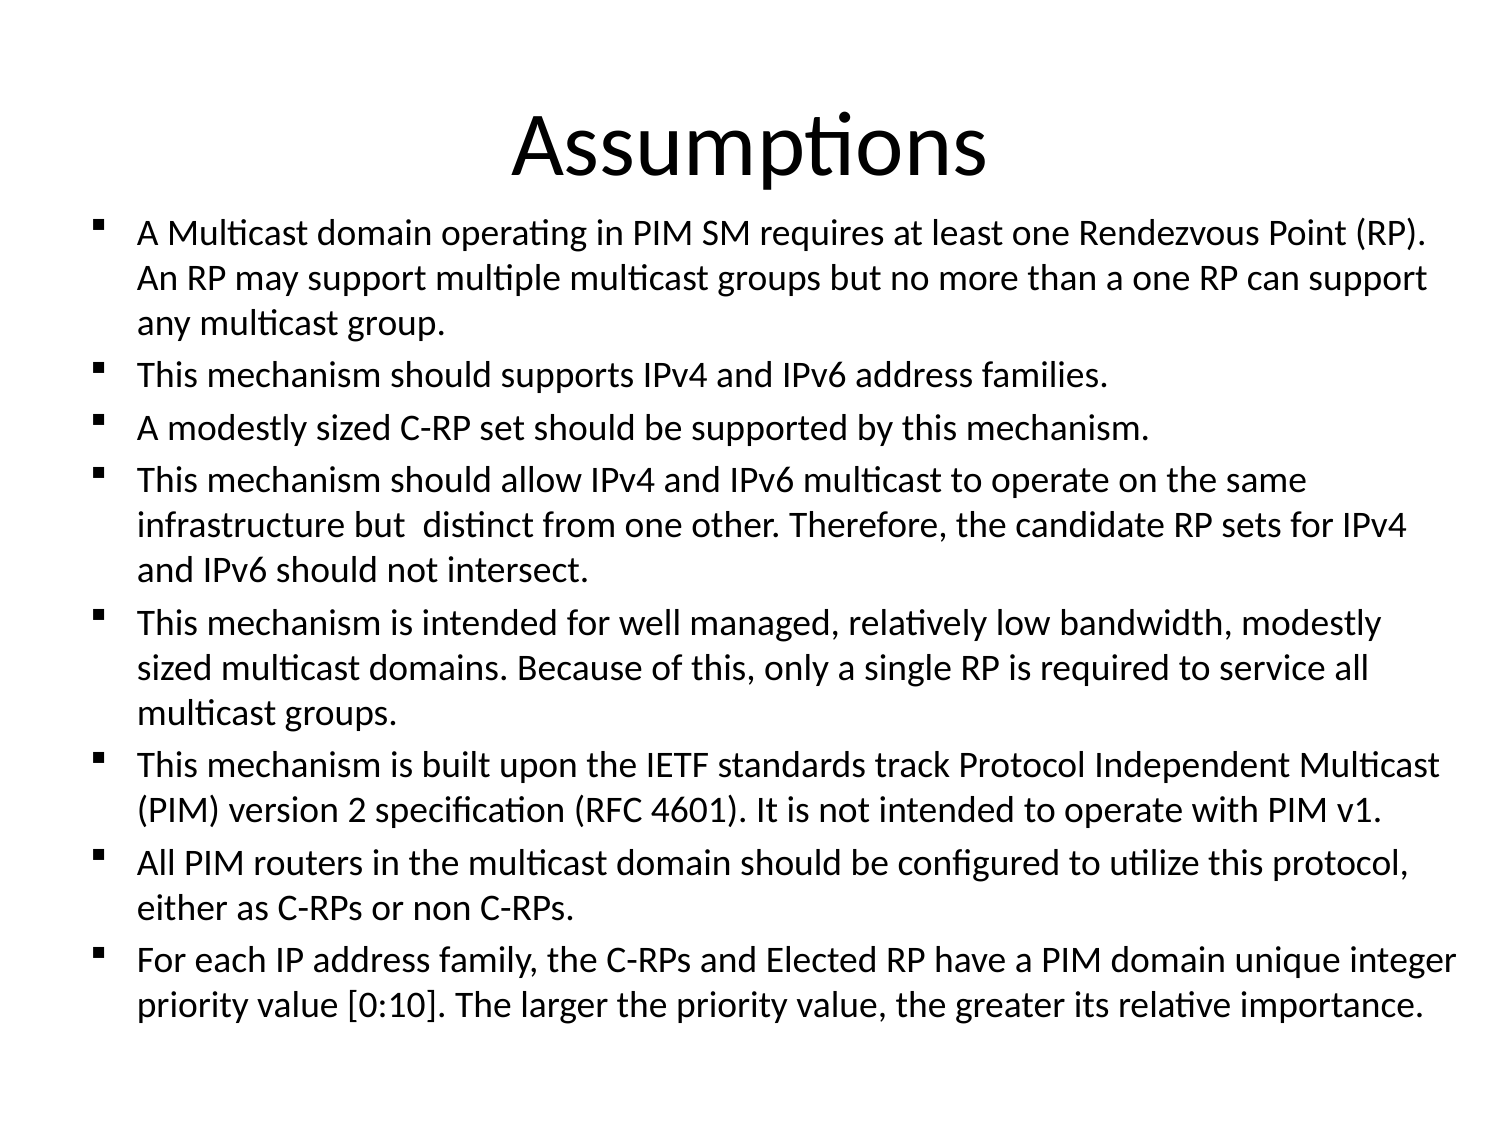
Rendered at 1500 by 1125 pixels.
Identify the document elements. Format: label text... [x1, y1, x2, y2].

list A Multicast domain operating in PIM SM requires at least one Rendezvous Point (RP). An RP may support multiple multicast groups but no more than a one RP can support any multicast group. This mechanism should supports IPv4 and IPv6 address families. A modestly sized C-RP set should be supported by this mechanism. This mechanism should allow IPv4 and IPv6 multicast to operate on the same infrastructure but distinct from one other. Therefore, the candidate RP sets for IPv4 and IPv6 should not intersect. This mechanism is intended for well managed, relatively low bandwidth, modestly sized multicast domains. Because of this, only a single RP is required to service all multicast groups. This mechanism is built upon the IETF standards track Protocol Independent Multicast (PIM) version 2 specification (RFC 4601). It is not intended to operate with PIM v1. All PIM routers in the multicast domain should be configured to utilize this protocol, either as C-RPs or non C-RPs. For each IP address family, the C-RPs and Elected RP have a PIM domain unique integer priority value [0:10]. The larger the priority value, the greater its relative importance. [0, 200, 1475, 1038]
title Assumptions [75, 45, 1425, 200]
